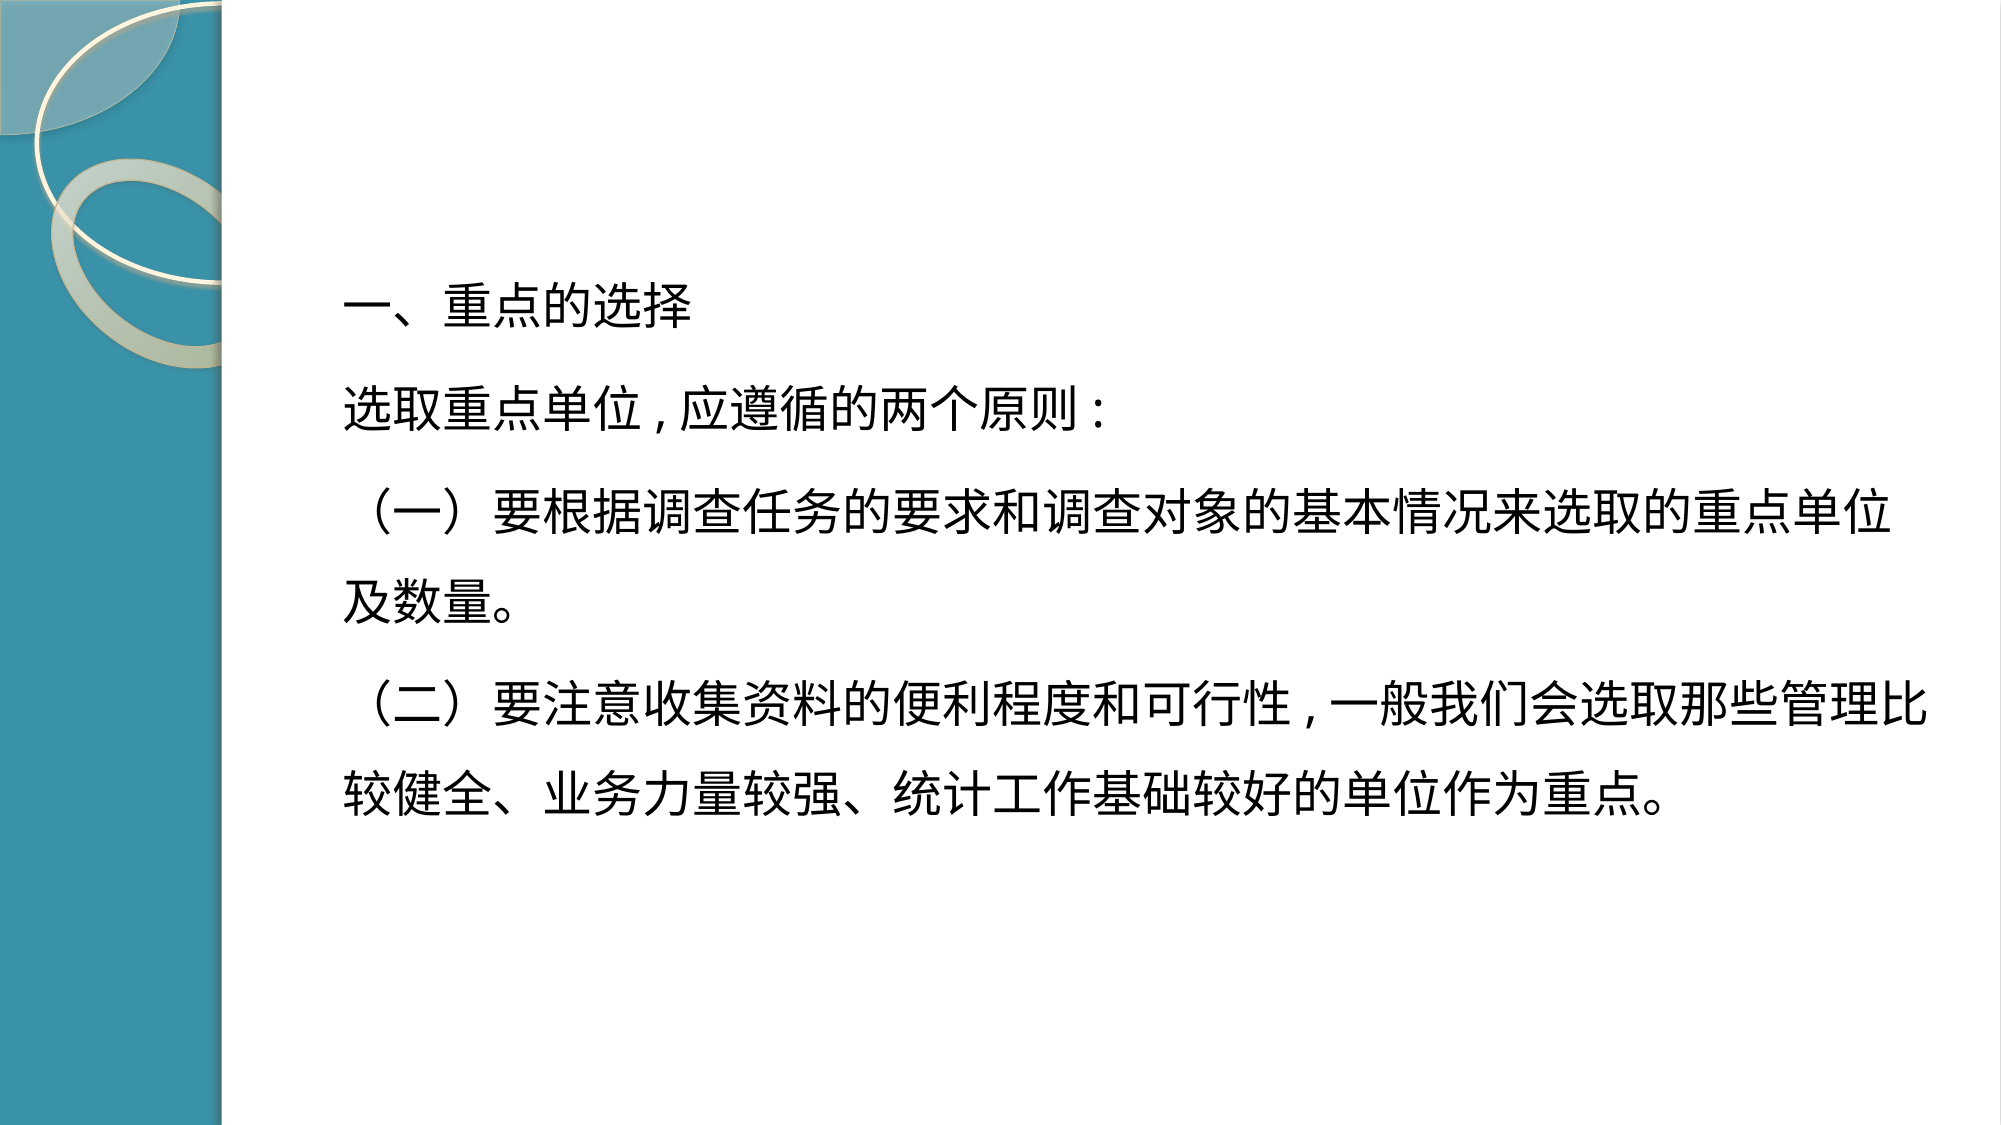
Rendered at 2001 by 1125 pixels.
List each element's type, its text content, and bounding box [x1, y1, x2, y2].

list 一、重点的选择 选取重点单位,应遵循的两个原则: （一）要根据调查任务的要求和调查对象的基本情况来选取的重点单位及数量。 （二）要注意收集资料的便利程度和可行性,一般我们会选取那些管理比较健全、业务力量较强、统计工作基础较好的单位作为重点。 [313, 237, 1954, 1025]
